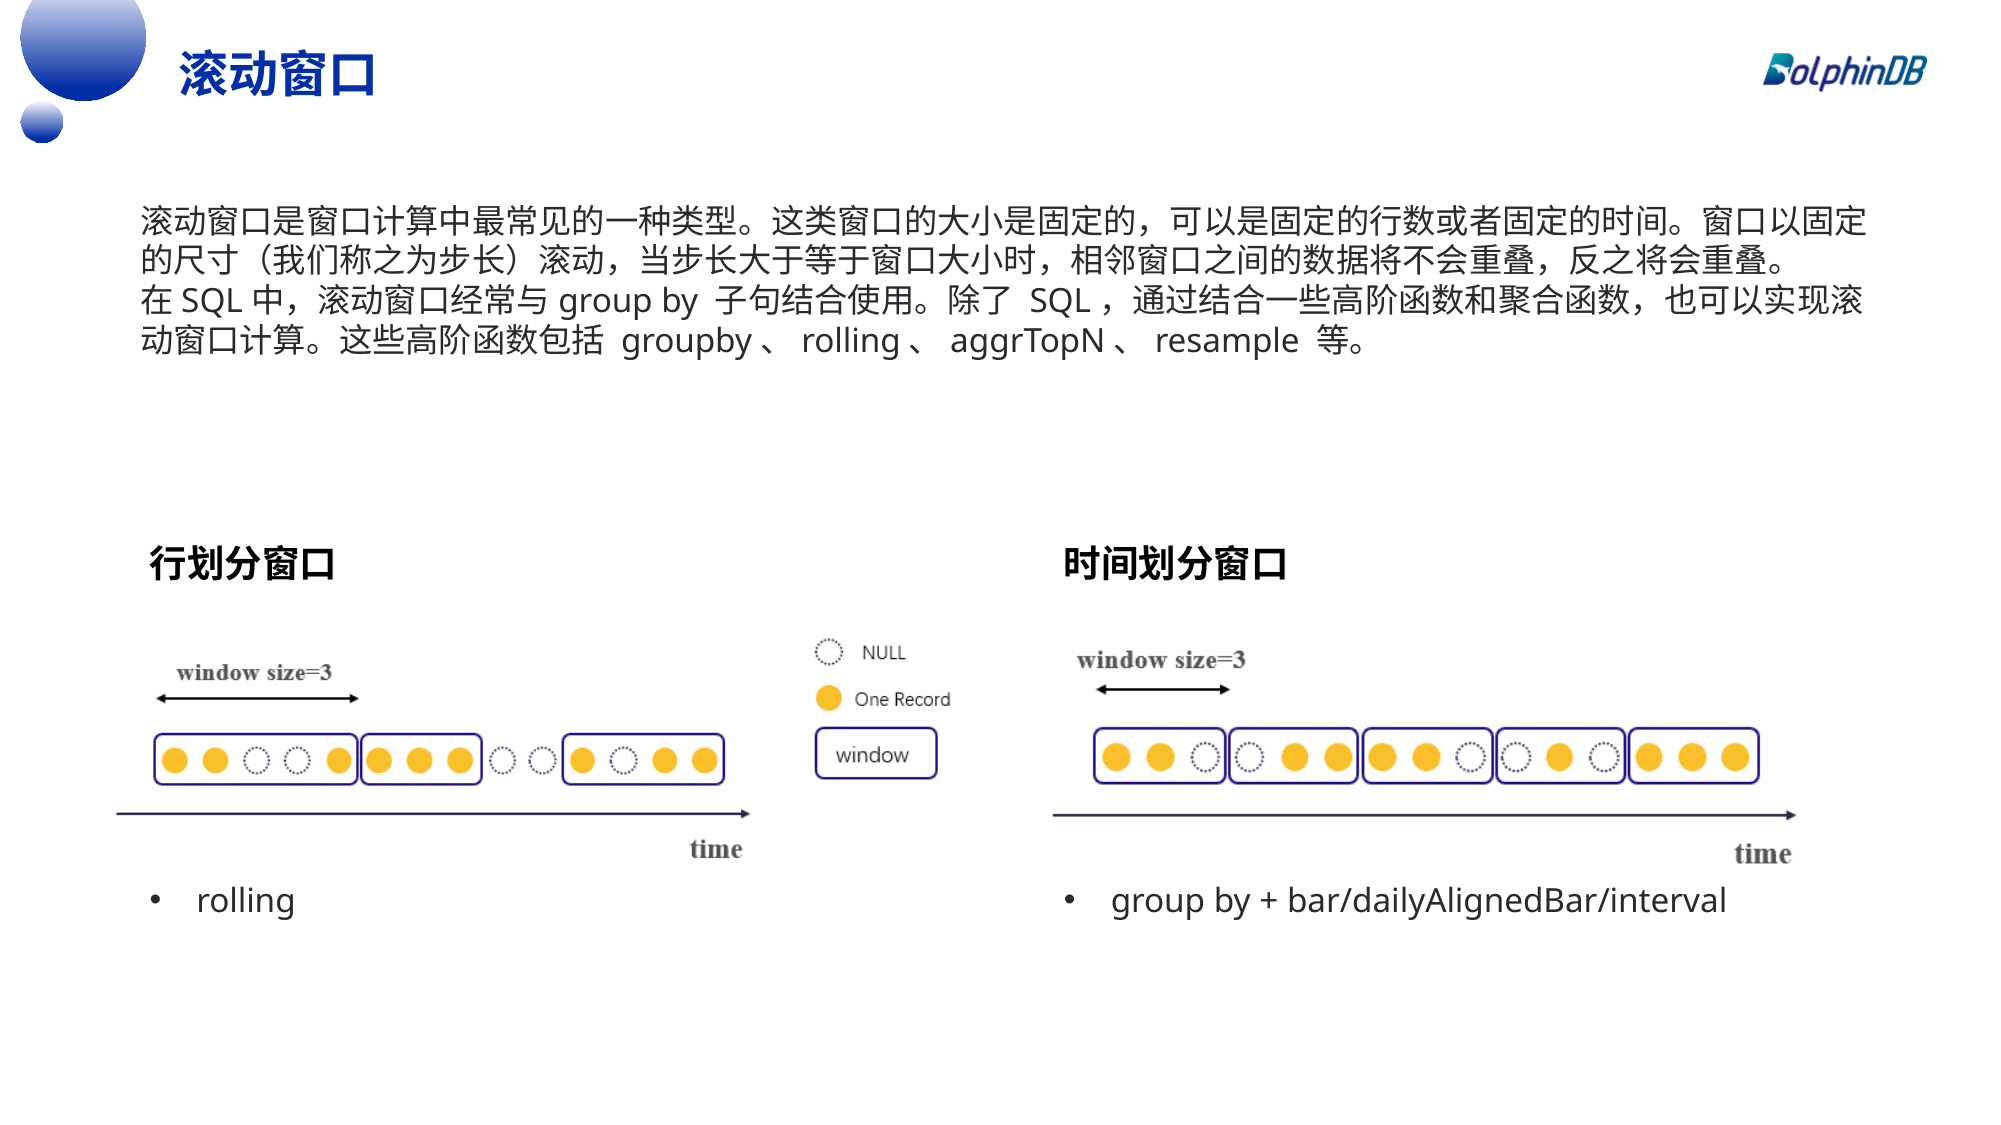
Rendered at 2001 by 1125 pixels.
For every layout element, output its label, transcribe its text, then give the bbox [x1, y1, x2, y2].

text_box 时间划分窗口 [1049, 532, 1433, 592]
text_box 滚动窗口 [163, 35, 1196, 110]
text_box group by + bar/dailyAlignedBar/interval [1049, 873, 1817, 927]
text_box [19, 99, 64, 144]
picture [1013, 592, 1847, 873]
text_box rolling [134, 873, 426, 927]
picture [108, 570, 976, 873]
picture [1755, 47, 1929, 93]
text_box 滚动窗口是窗口计算中最常见的一种类型。这类窗口的大小是固定的，可以是固定的行数或者固定的时间。窗口以固定的尺寸（我们称之为步长）滚动，当步长大于等于窗口大小时，相邻窗口之间的数据将不会重叠，反之将会重叠。 在SQL中，滚动窗口经常与group by 子句结合使用。除了 SQL，通过结合一些高阶函数和聚合函数，也可以实现滚动窗口计算。这些高阶函数包括 groupby、rolling、aggrTopN、resample 等。 [125, 192, 1887, 367]
text_box [19, 0, 147, 102]
text_box 行划分窗口 [134, 532, 406, 570]
